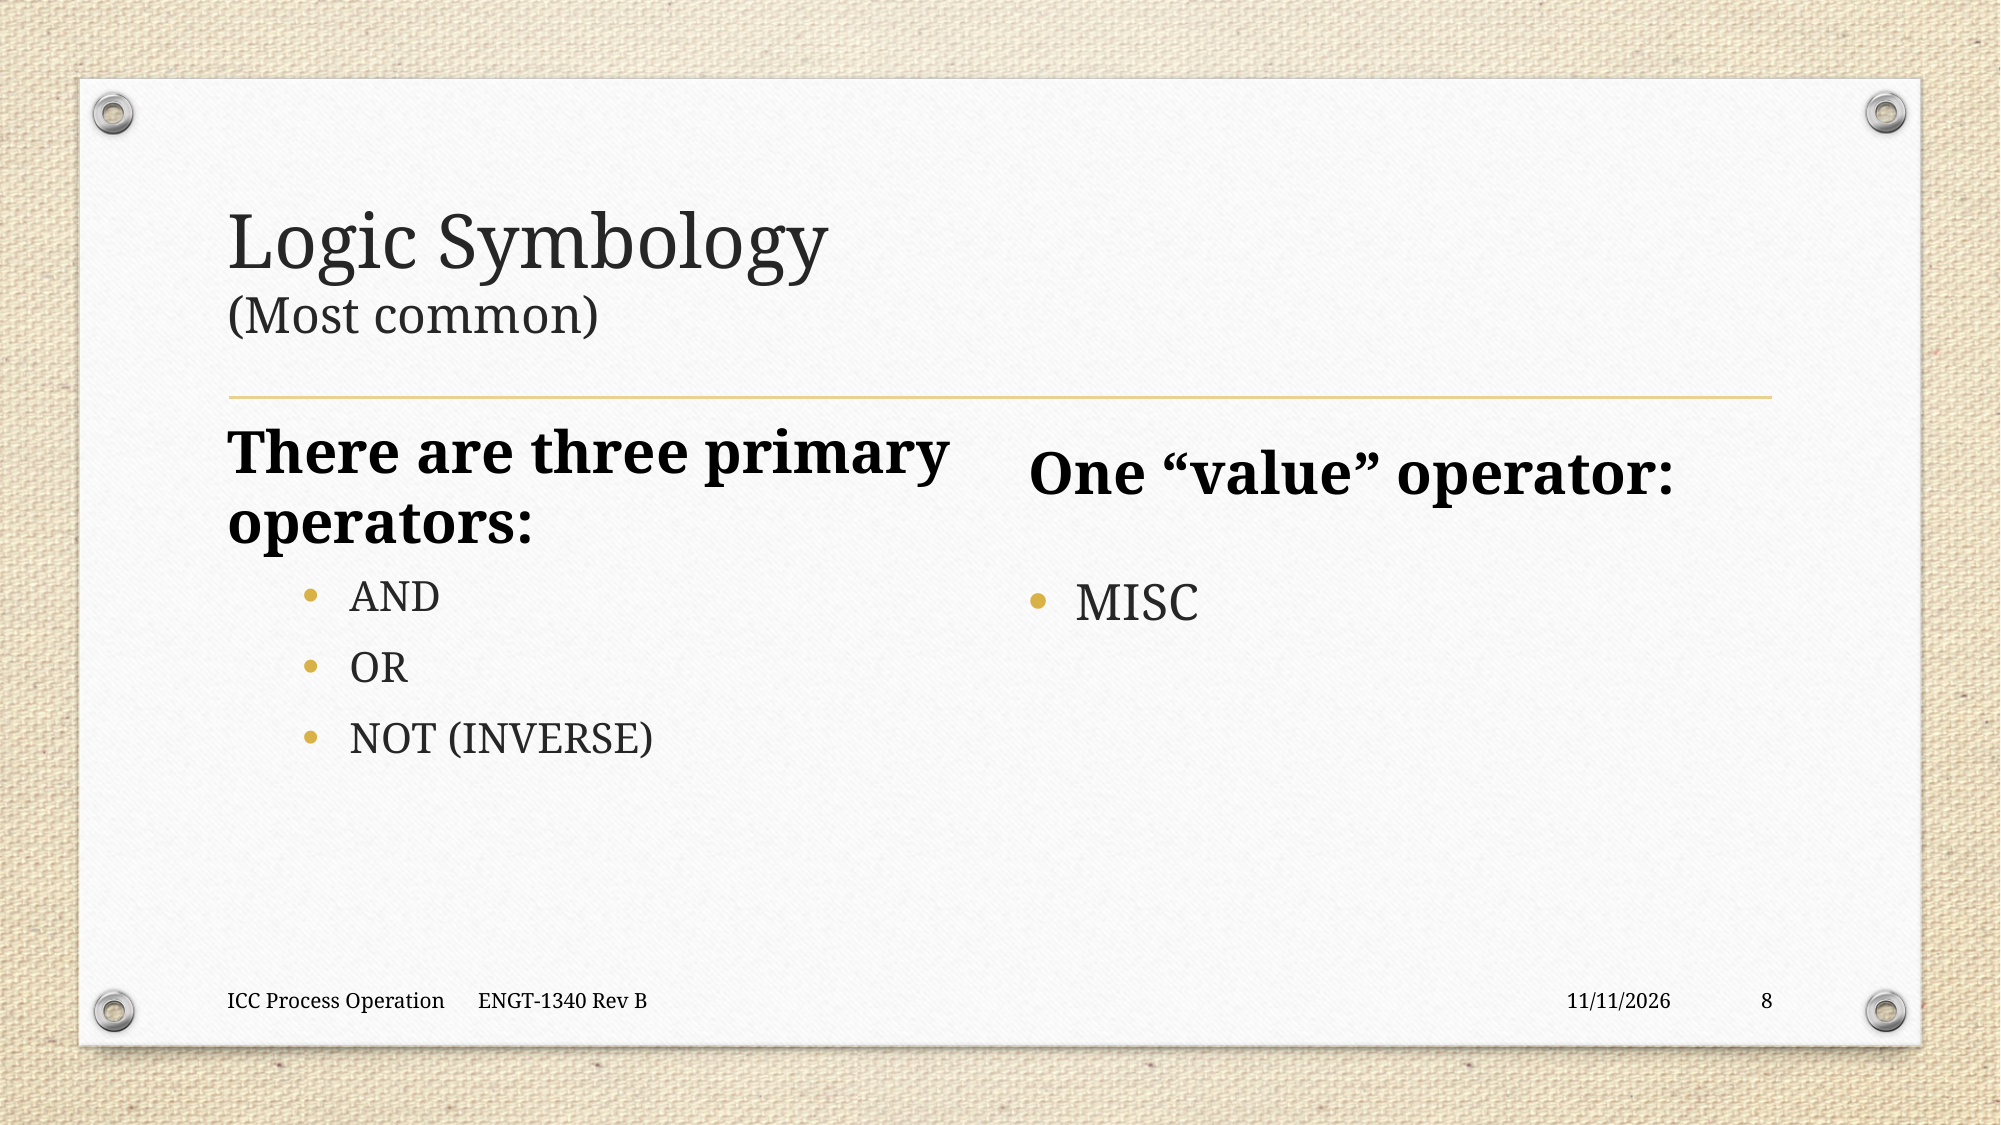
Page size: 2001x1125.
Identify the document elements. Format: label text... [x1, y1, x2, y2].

slide_number 8 [1698, 979, 1788, 1025]
list One “value” operator: [1013, 436, 1788, 514]
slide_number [1423, 979, 1686, 1025]
picture [0, 0, 2001, 1125]
title Logic Symbology (Most common) [212, 161, 1788, 375]
list AND OR NOT (INVERSE) [212, 562, 987, 964]
list There are three primary operators: [212, 436, 987, 562]
footer ICC Process Operation ENGT-1340 Rev B [212, 979, 1411, 1025]
list MISC [1013, 562, 1788, 929]
